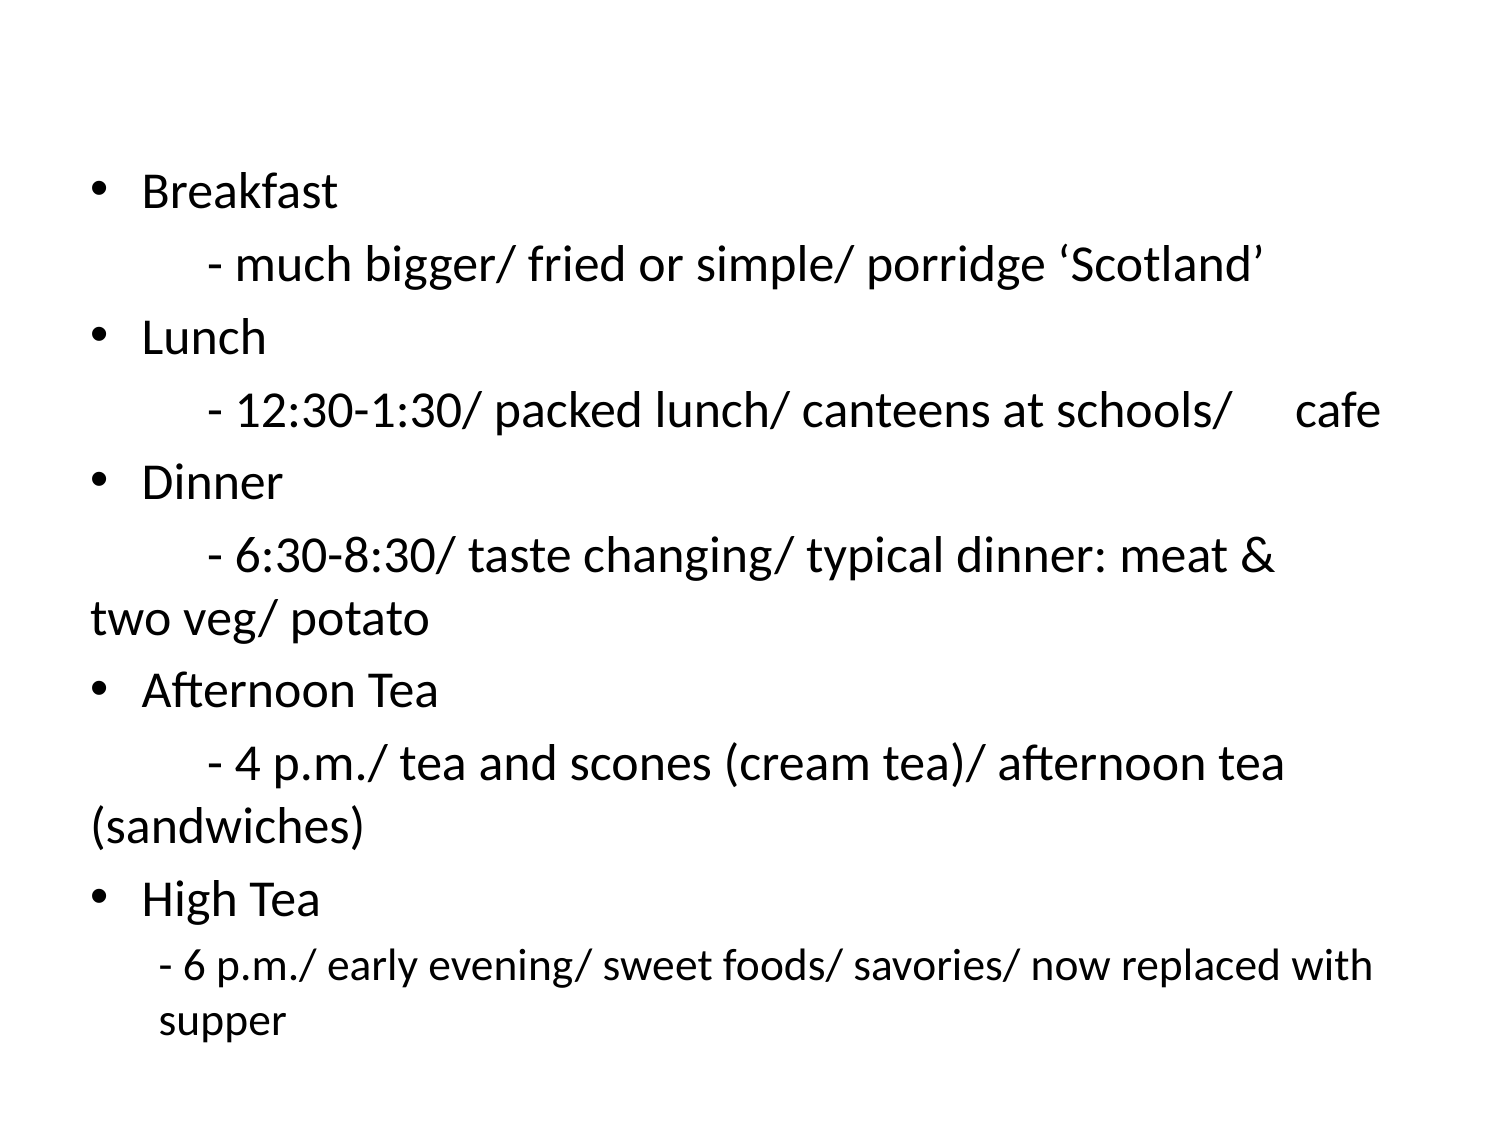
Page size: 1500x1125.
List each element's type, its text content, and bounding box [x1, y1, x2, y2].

list Breakfast - much bigger/ fried or simple/ porridge ‘Scotland’ Lunch - 12:30-1:30/ packed lunch/ canteens at schools/ cafe Dinner - 6:30-8:30/ taste changing/ typical dinner: meat & two veg/ potato Afternoon Tea - 4 p.m./ tea and scones (cream tea)/ afternoon tea (sandwiches) High Tea - 6 p.m./ early evening/ sweet foods/ savories/ now replaced with supper [75, 149, 1425, 1071]
